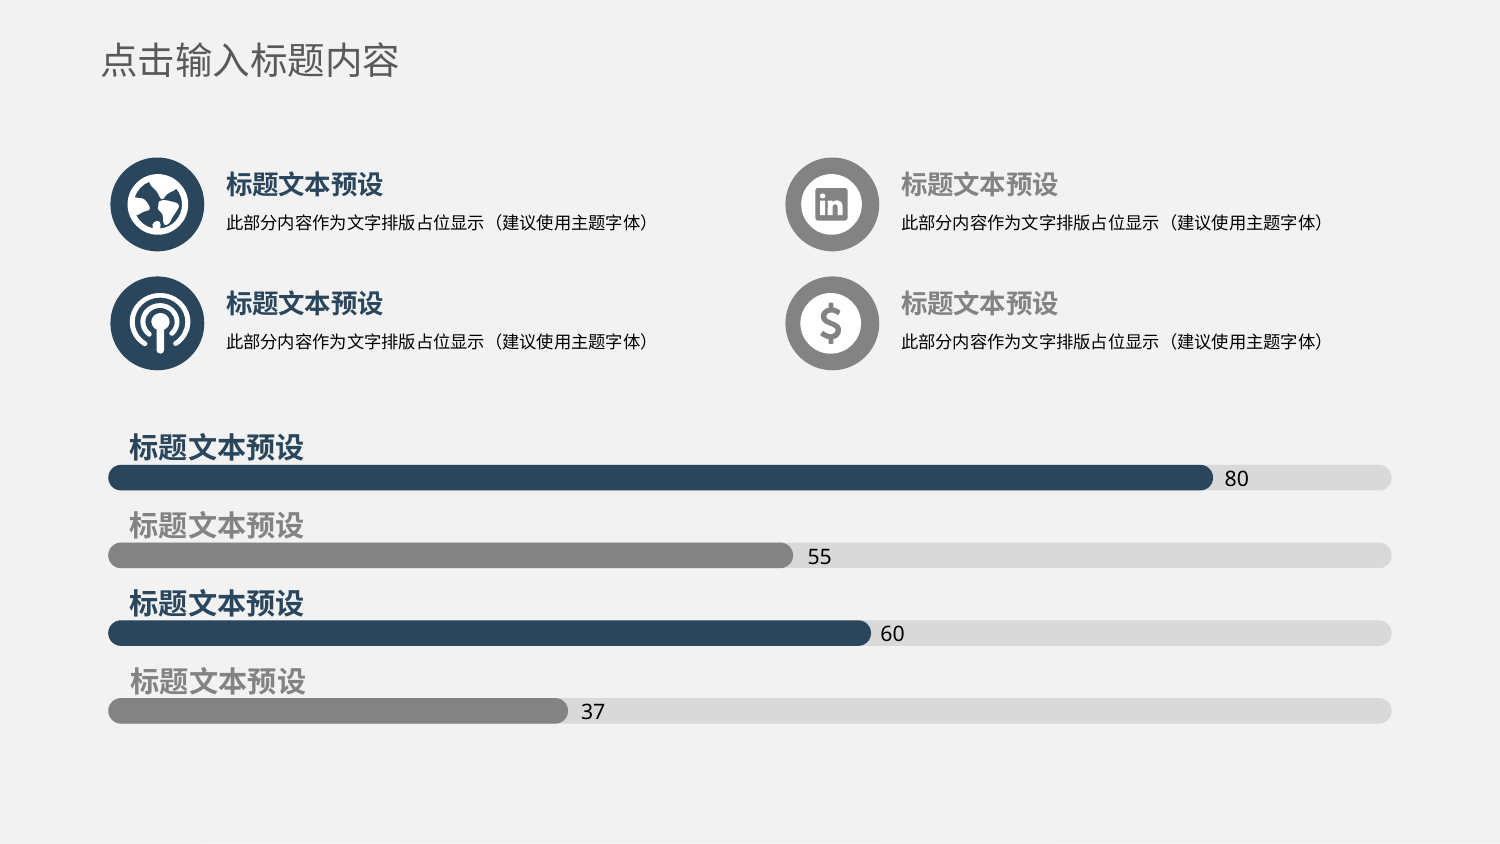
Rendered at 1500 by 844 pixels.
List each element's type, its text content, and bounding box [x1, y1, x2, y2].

text_box 点击输入标题内容 [100, 28, 450, 91]
text_box [800, 293, 862, 354]
text_box [151, 312, 170, 354]
text_box [801, 174, 862, 235]
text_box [107, 429, 1392, 724]
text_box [225, 287, 729, 360]
text_box [129, 293, 191, 347]
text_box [225, 168, 729, 241]
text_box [900, 287, 1404, 360]
text_box [110, 276, 205, 371]
text_box [785, 276, 880, 371]
text_box [127, 174, 189, 235]
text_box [900, 168, 1404, 241]
text_box [110, 157, 205, 252]
text_box [785, 157, 880, 252]
